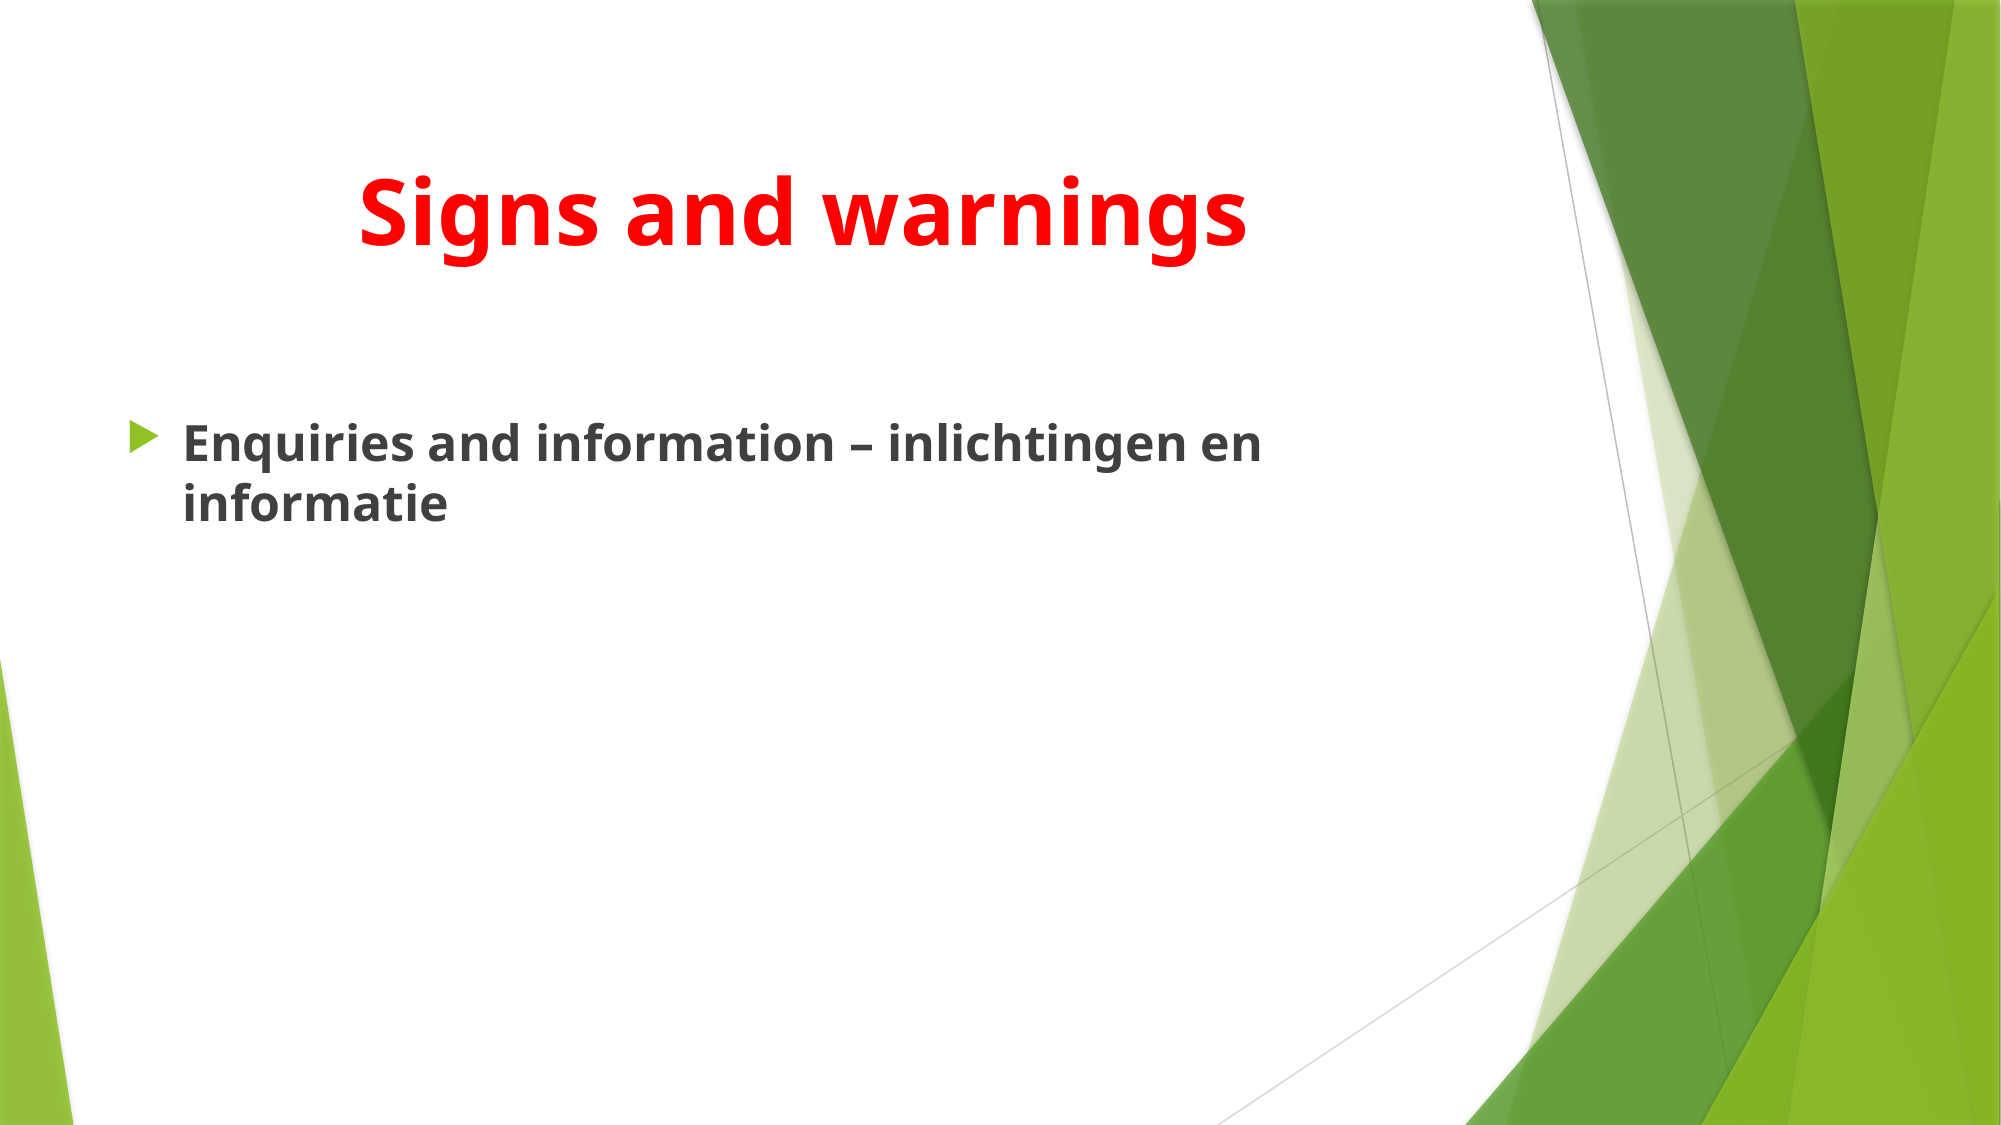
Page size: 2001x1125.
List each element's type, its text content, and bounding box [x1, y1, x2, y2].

list Enquiries and information – inlichtingen en informatie [111, 404, 1522, 992]
title Signs and warnings [111, 145, 1522, 355]
